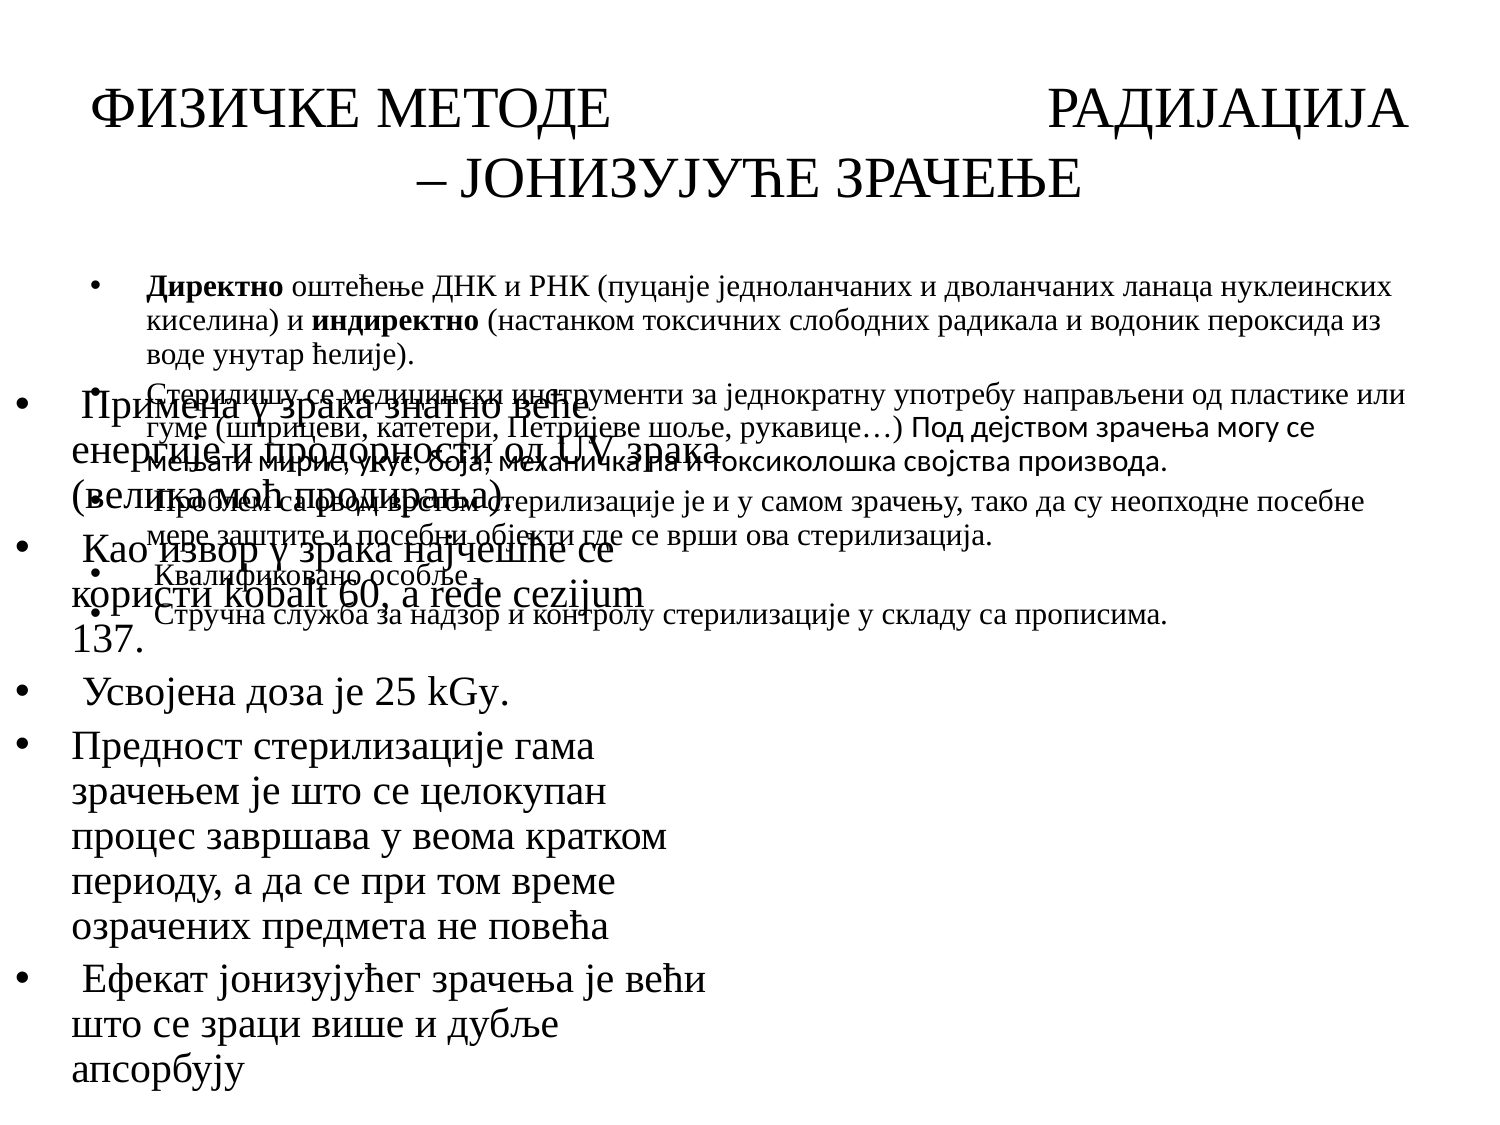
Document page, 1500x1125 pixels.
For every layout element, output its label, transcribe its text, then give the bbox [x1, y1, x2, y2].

title ФИЗИЧКЕ МЕТОДЕ РАДИЈАЦИЈА – ЈОНИЗУЈУЋЕ ЗРАЧЕЊЕ [75, 45, 1425, 233]
subtitle Примена γ зрака знатно веће енергије и продорности од UV зрака (велика моћ продирања). Као извор γ зрака најчешће се користи kobalt 60, а ređe cezijum 137. Усвојена доза је 25 kGy. Предност стерилизације гама зрачењем је што се целокупан процес завршава у веома кратком периоду, а да се при том време озрачених предмета не повећа Ефекат јонизујућег зрачења је већи што се зраци више и дубље апсорбују [0, 375, 738, 1118]
list Директно оштећење ДНК и РНК (пуцанје једноланчаних и дволанчаних ланаца нуклеинских киселина) и индиректно (настанком токсичних слободних радикала и водоник пероксида из воде унутар ћелије). Стерилишу се медицински инструменти за једнократну употребу направљени од пластике или гуме (шприцеви, катетери, Петријеве шоље, рукавице…) Под дејством зрачења могу се мењати мирис, укус, боја, механичка па и токсиколошка својства производа. Проблем са овом врстом стерилизације је и у самом зрачењу, тако да су неопходне посебне мере заштите и посебни објекти где се врши ова стерилизација. Квалификовано особље Стручна служба за надзор и контролу стерилизације у складу са прописима. [75, 262, 1425, 1005]
